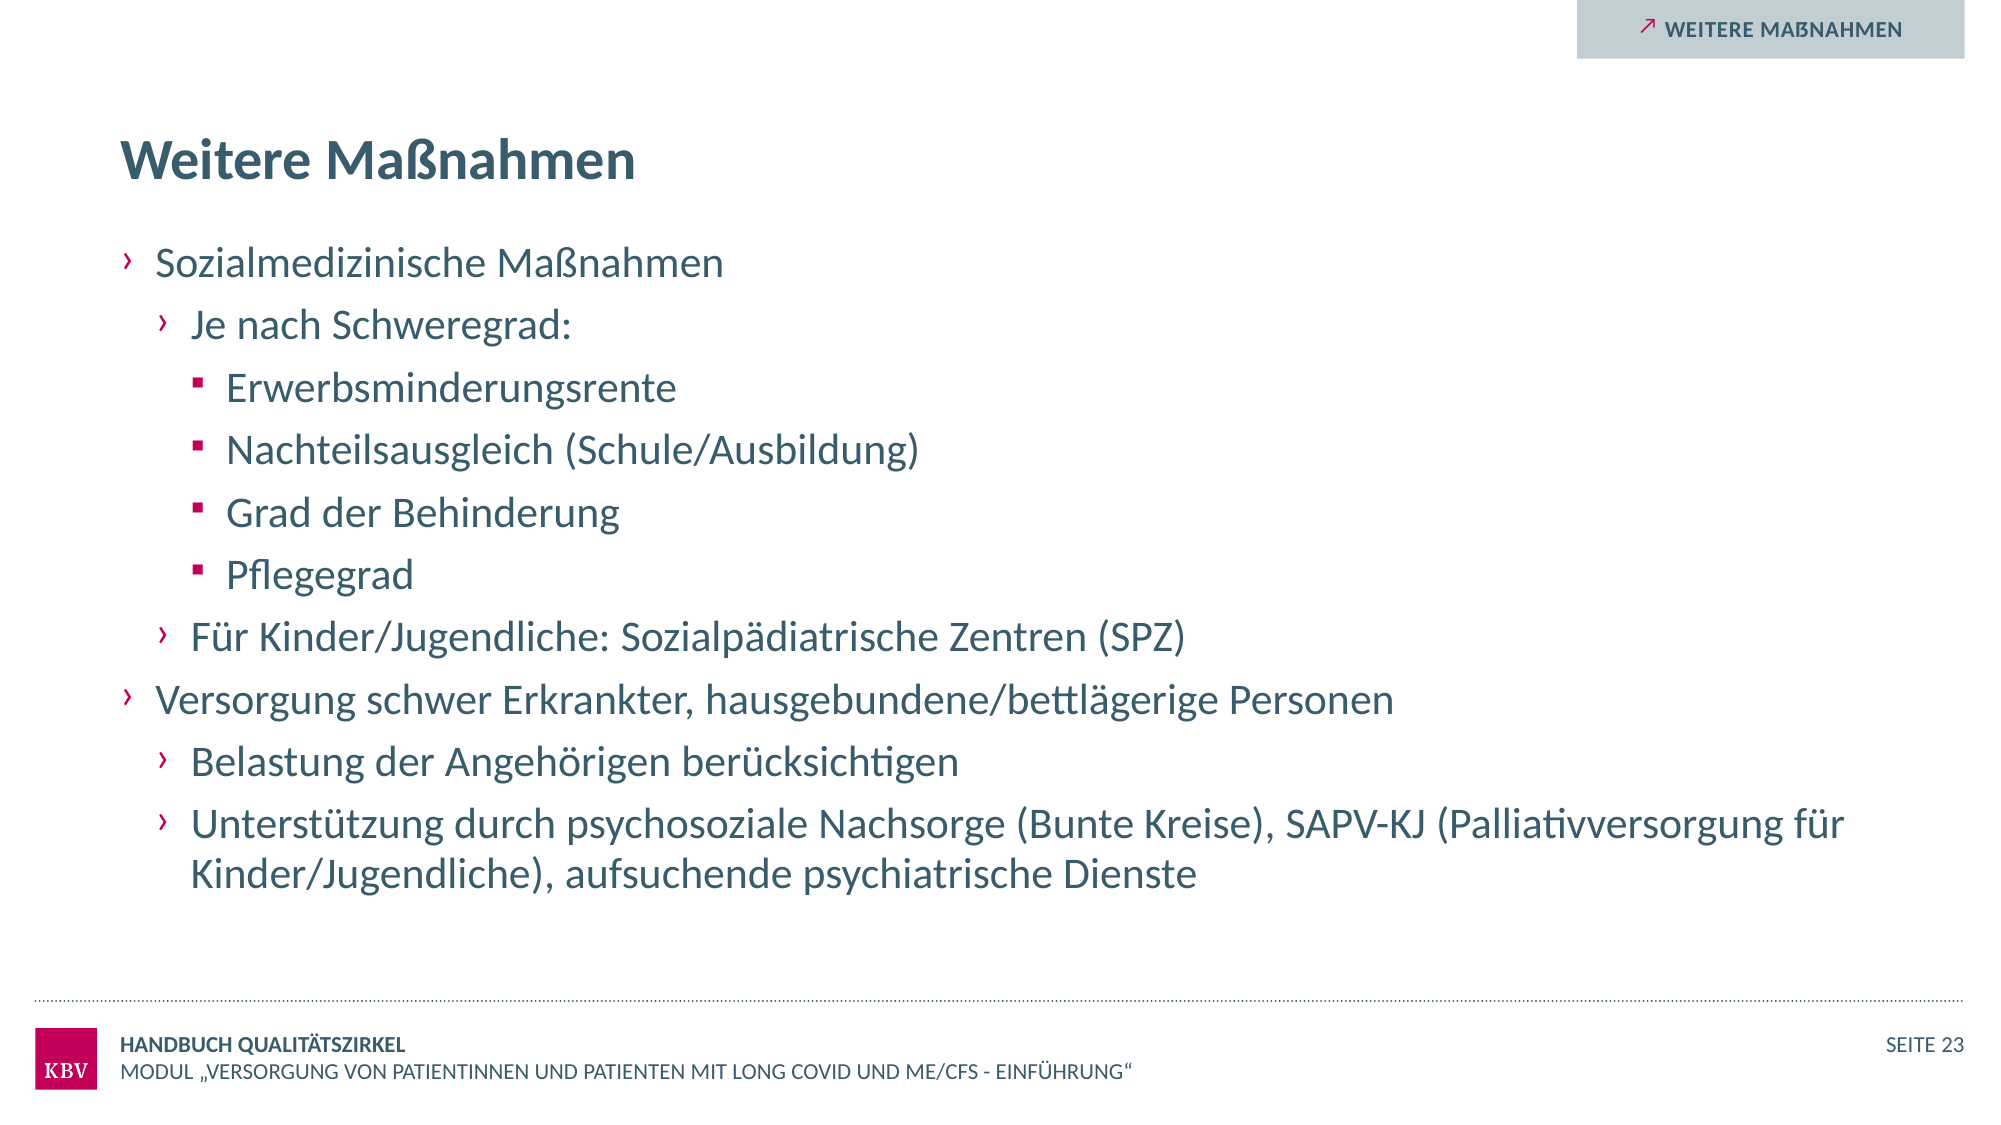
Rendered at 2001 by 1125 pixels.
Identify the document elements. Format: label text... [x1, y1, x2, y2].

list Weitere Maßnahmen [1577, 0, 1965, 59]
slide_number Seite 23 [1787, 1030, 1965, 1057]
slide_number Modul „Versorgung von Patientinnen und Patienten mit Long COVID und ME/CFS - Einführung“ [120, 1057, 1668, 1084]
list Sozialmedizinische Maßnahmen Je nach Schweregrad: Erwerbsminderungsrente Nachteilsausgleich (Schule/Ausbildung) Grad der Behinderung Pflegegrad Für Kinder/Jugendliche: Sozialpädiatrische Zentren (SPZ) Versorgung schwer Erkrankter, hausgebundene/bettlägerige Personen Belastung der Angehörigen berücksichtigen Unterstützung durch psychosoziale Nachsorge (Bunte Kreise), SAPV-KJ (Palliativversorgung für Kinder/Jugendliche), aufsuchende psychiatrische Dienste [120, 237, 1880, 945]
title Weitere Maßnahmen [120, 129, 1880, 201]
footer Handbuch Qualitätszirkel [120, 1030, 1668, 1057]
